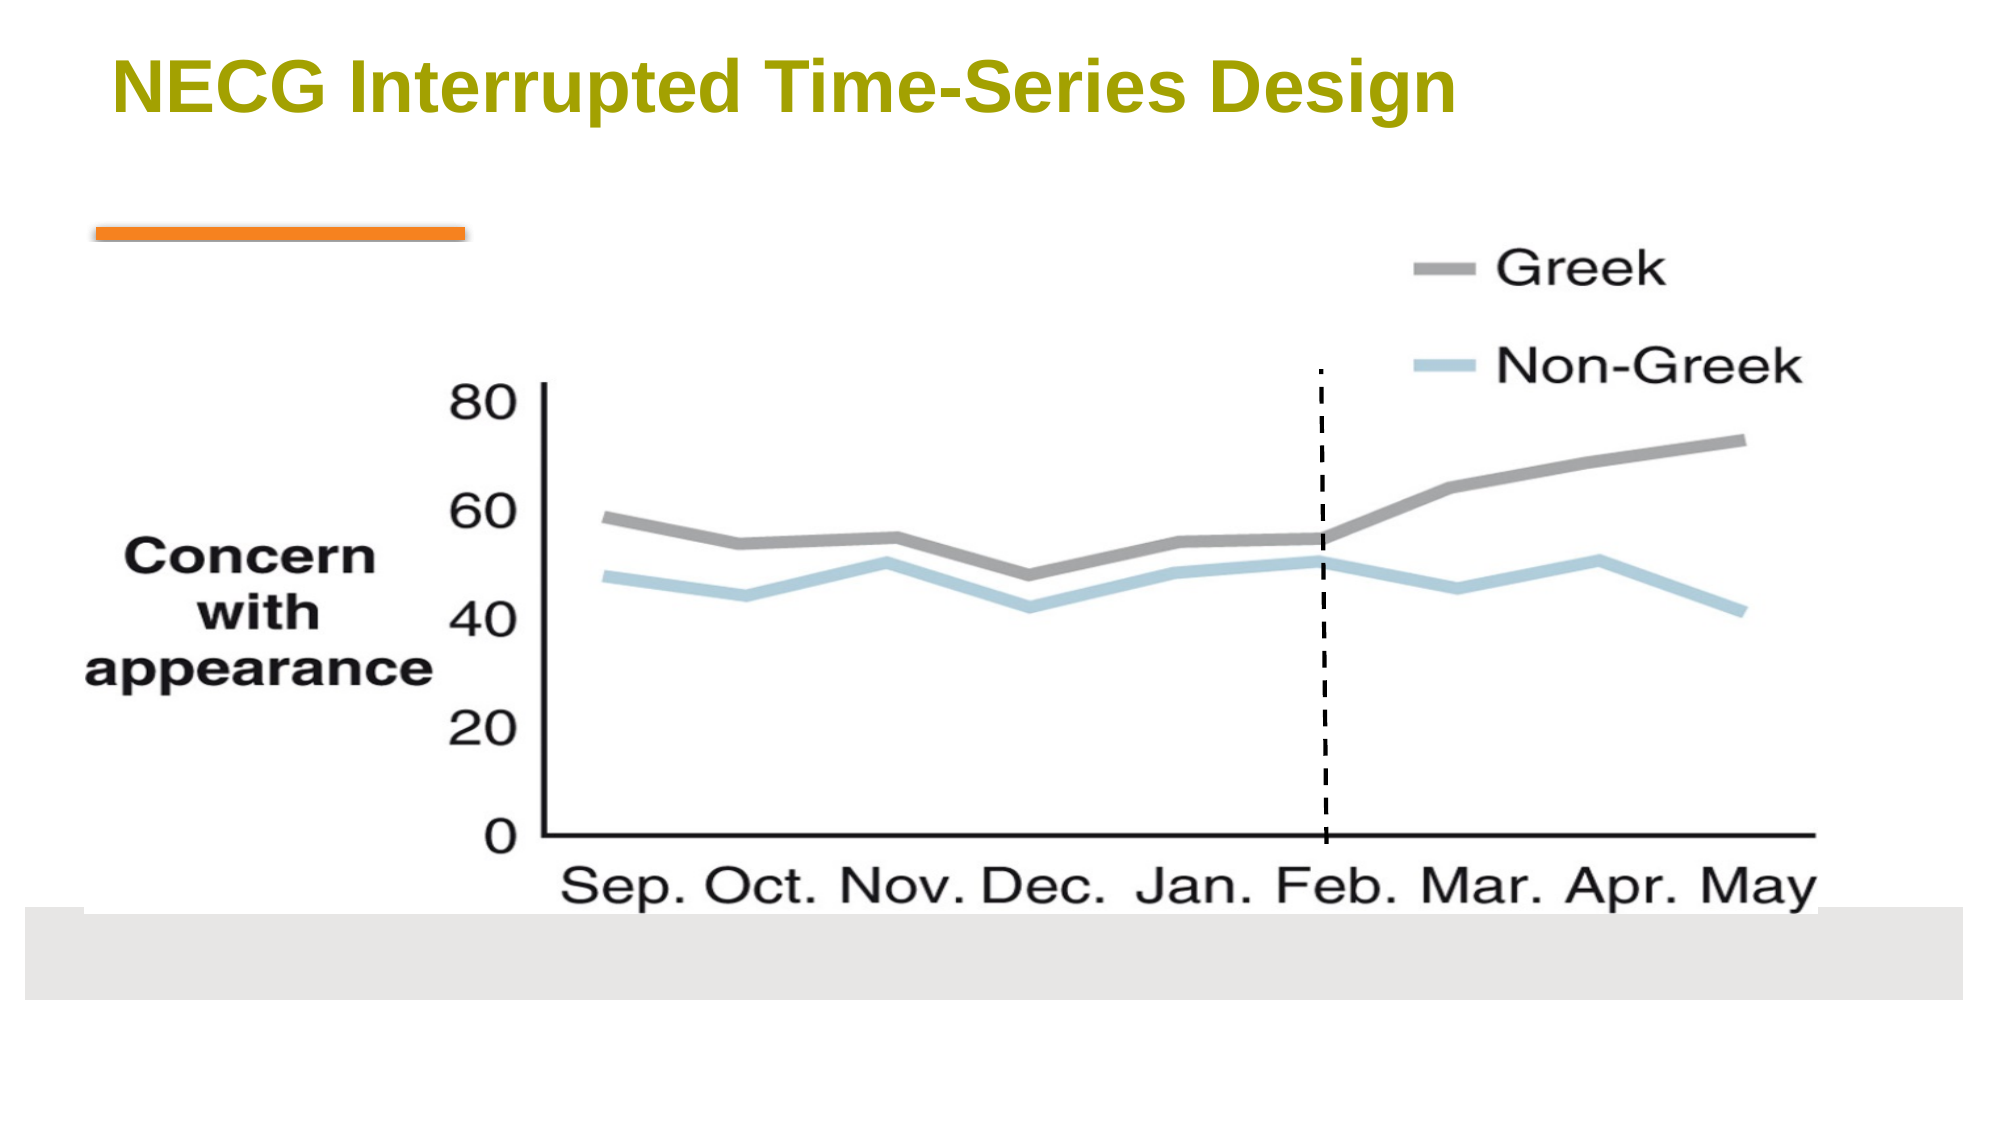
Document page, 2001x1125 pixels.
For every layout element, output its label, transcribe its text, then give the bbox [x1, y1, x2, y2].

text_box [1320, 368, 1327, 845]
picture [83, 242, 1818, 915]
title NECG Interrupted Time-Series Design [96, 29, 1897, 218]
